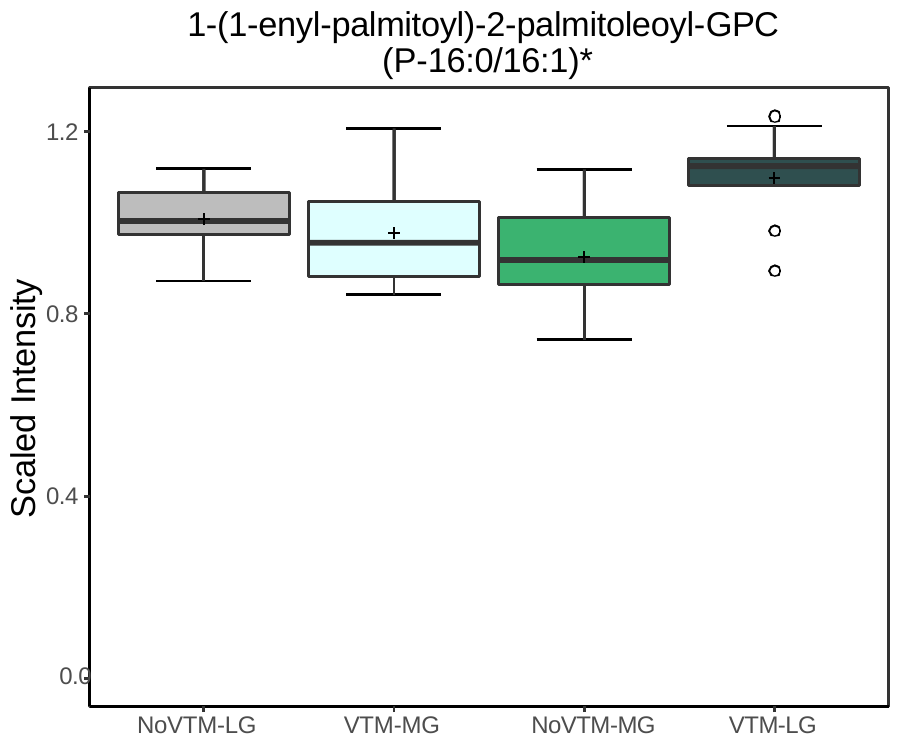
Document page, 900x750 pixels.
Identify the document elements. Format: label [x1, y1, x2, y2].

footer [57, 661, 95, 750]
slide_number [134, 713, 275, 750]
text_box [44, 113, 82, 145]
text_box [83, 86, 891, 738]
text_box [1, 274, 82, 521]
title [185, 0, 793, 86]
